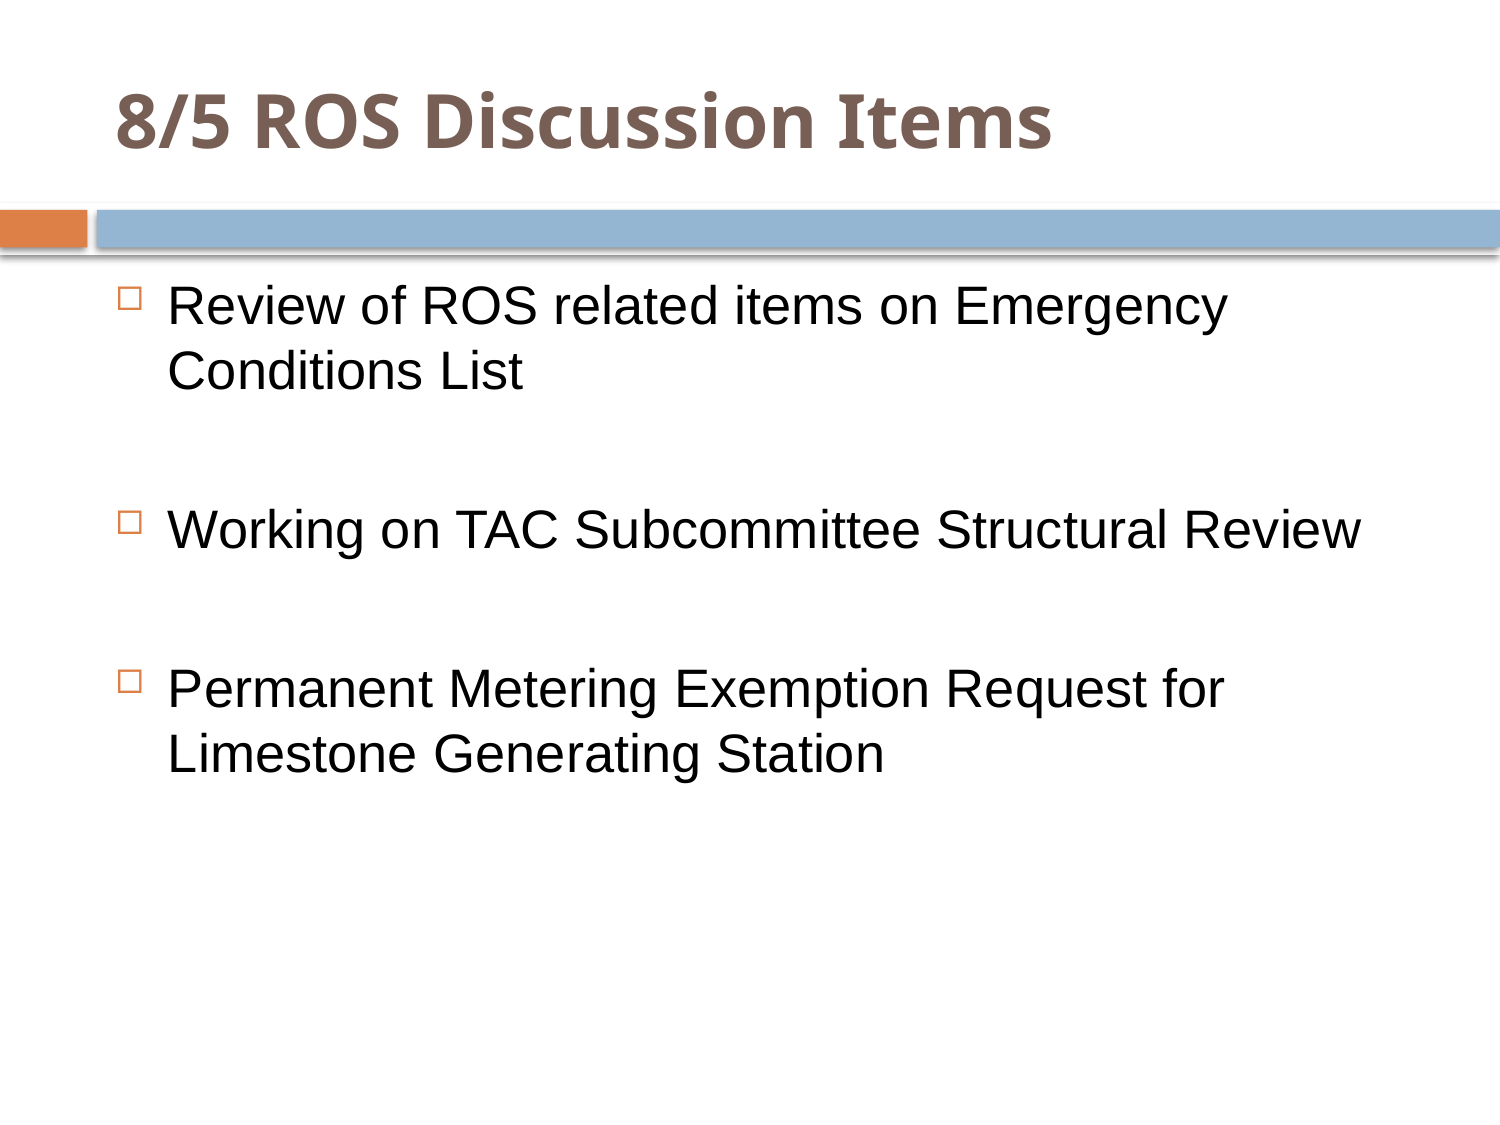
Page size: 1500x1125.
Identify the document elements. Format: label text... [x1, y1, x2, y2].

list Review of ROS related items on Emergency Conditions List Working on TAC Subcommittee Structural Review Permanent Metering Exemption Request for Limestone Generating Station [100, 262, 1439, 1001]
title 8/5 ROS Discussion Items [100, 37, 1439, 201]
